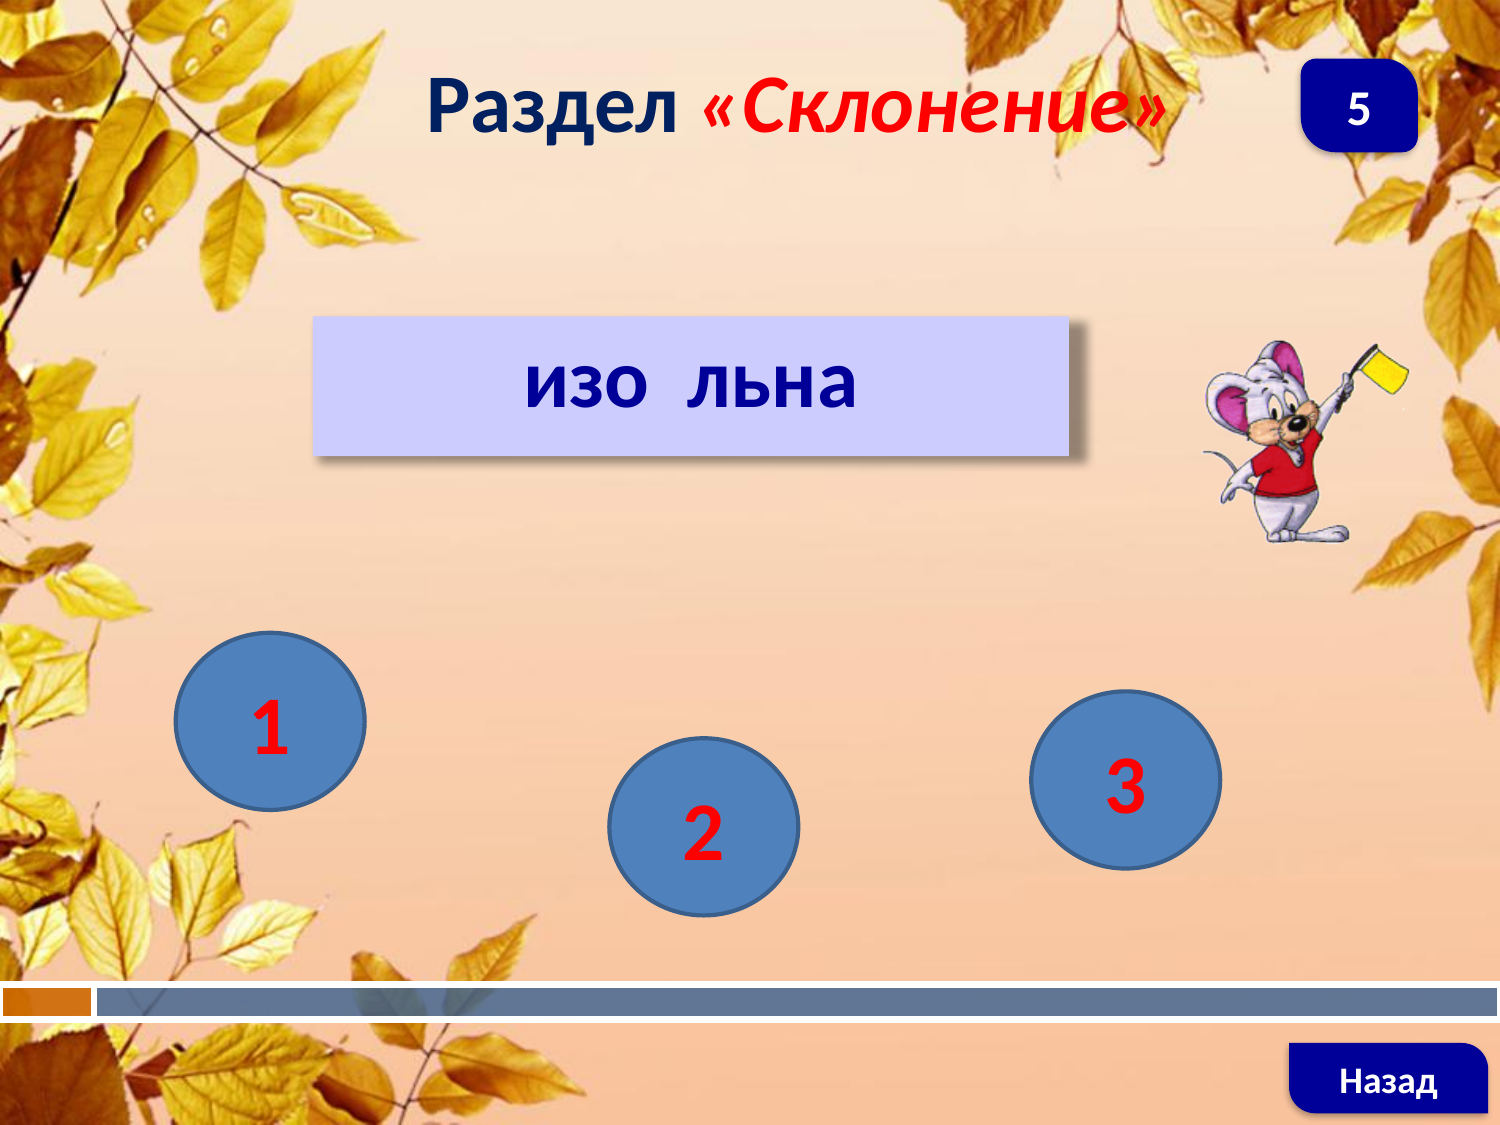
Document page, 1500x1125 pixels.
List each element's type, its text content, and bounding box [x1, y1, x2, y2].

picture [0, 0, 1500, 982]
text_box [0, 982, 92, 1022]
text_box Раздел «Склонение» [336, 46, 1266, 153]
picture [0, 1022, 1500, 1125]
text_box Назад [1289, 1042, 1489, 1114]
text_box 2 [607, 736, 801, 918]
text_box 1 [173, 630, 367, 813]
text_box 3 [1029, 689, 1223, 871]
text_box [92, 982, 1500, 1022]
text_box 5 [1300, 58, 1418, 153]
list изо льна [312, 316, 1070, 457]
